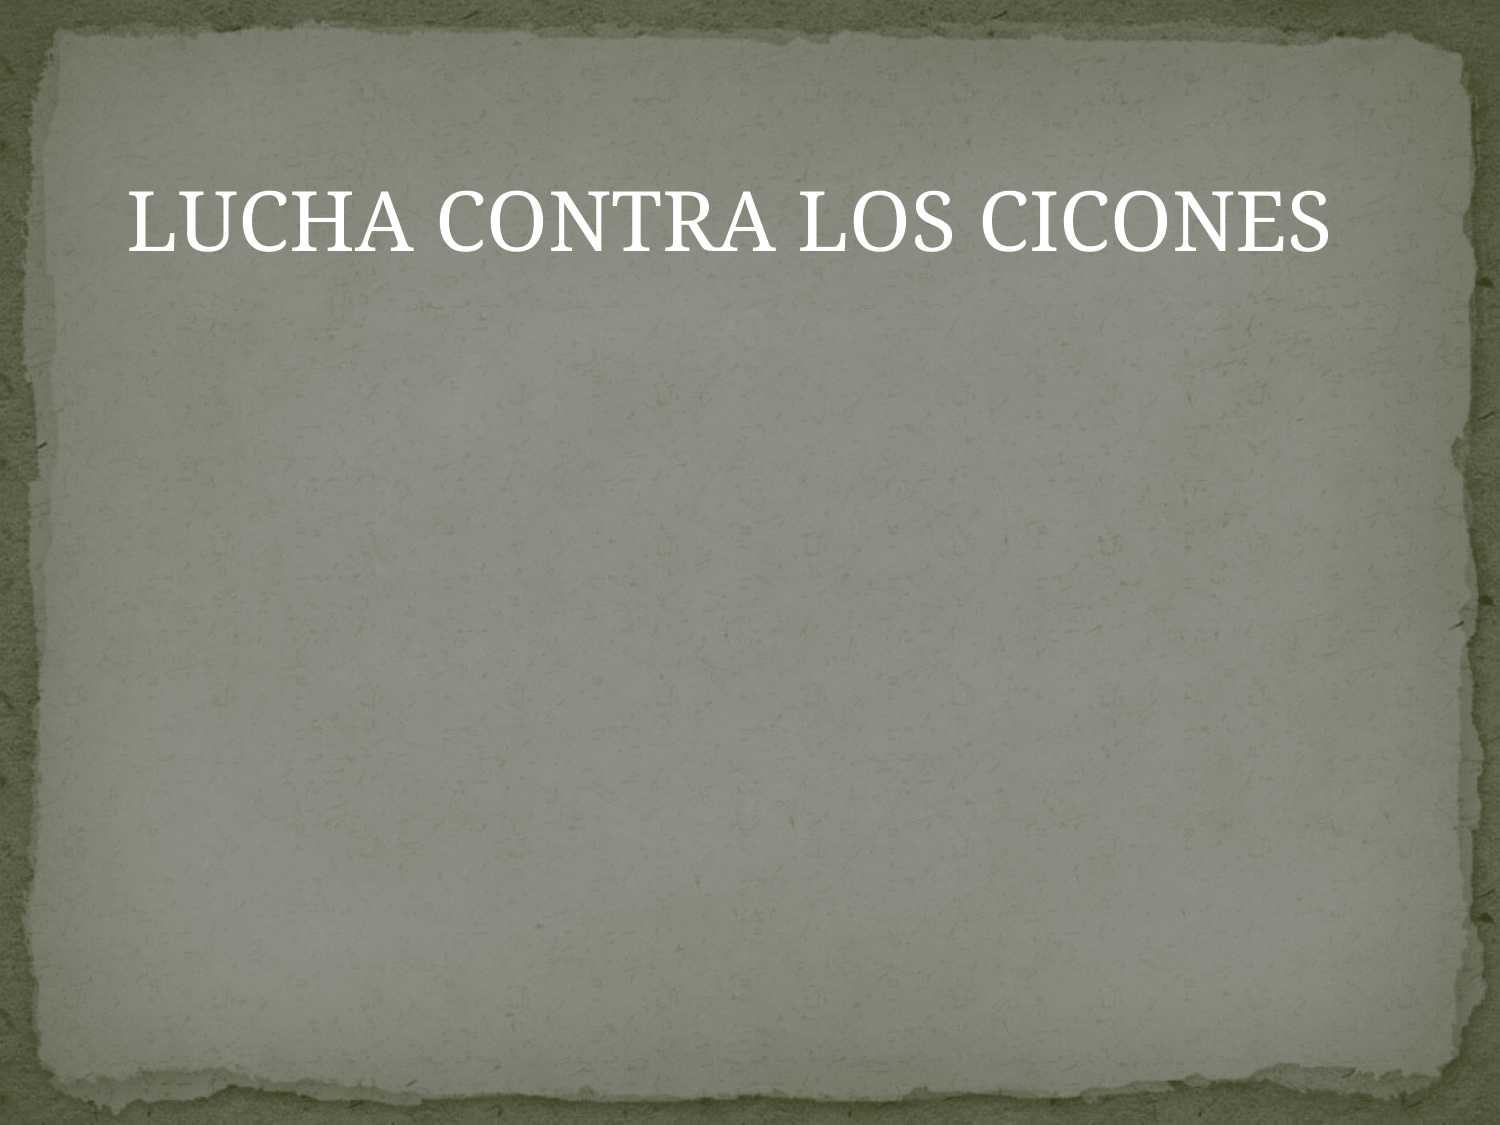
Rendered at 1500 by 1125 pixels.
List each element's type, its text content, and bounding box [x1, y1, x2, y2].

text_box LUCHA CONTRA LOS CICONES [112, 160, 1412, 276]
